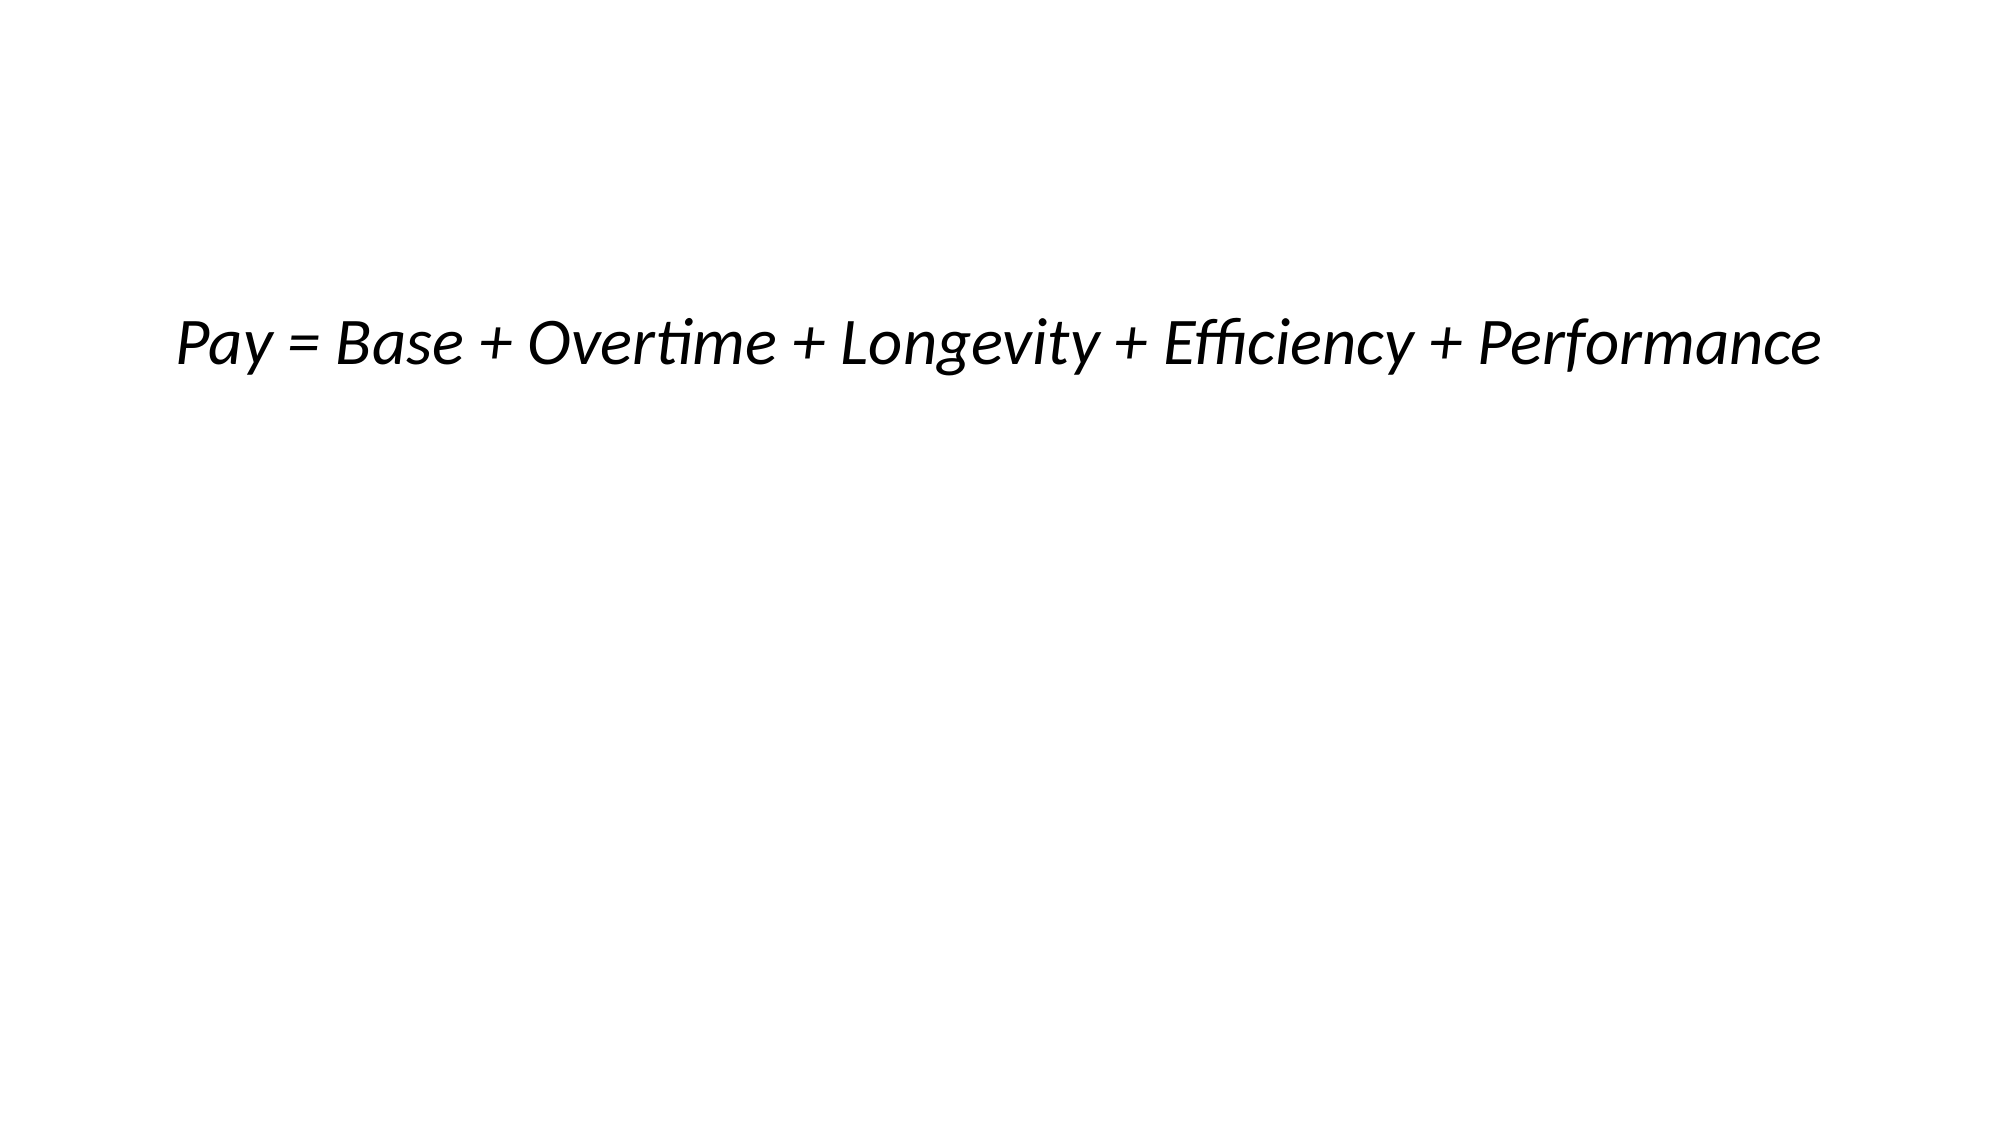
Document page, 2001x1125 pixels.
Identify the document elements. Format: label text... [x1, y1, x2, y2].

list Pay = Base + Overtime + Longevity + Efficiency + Performance [137, 299, 1863, 1014]
